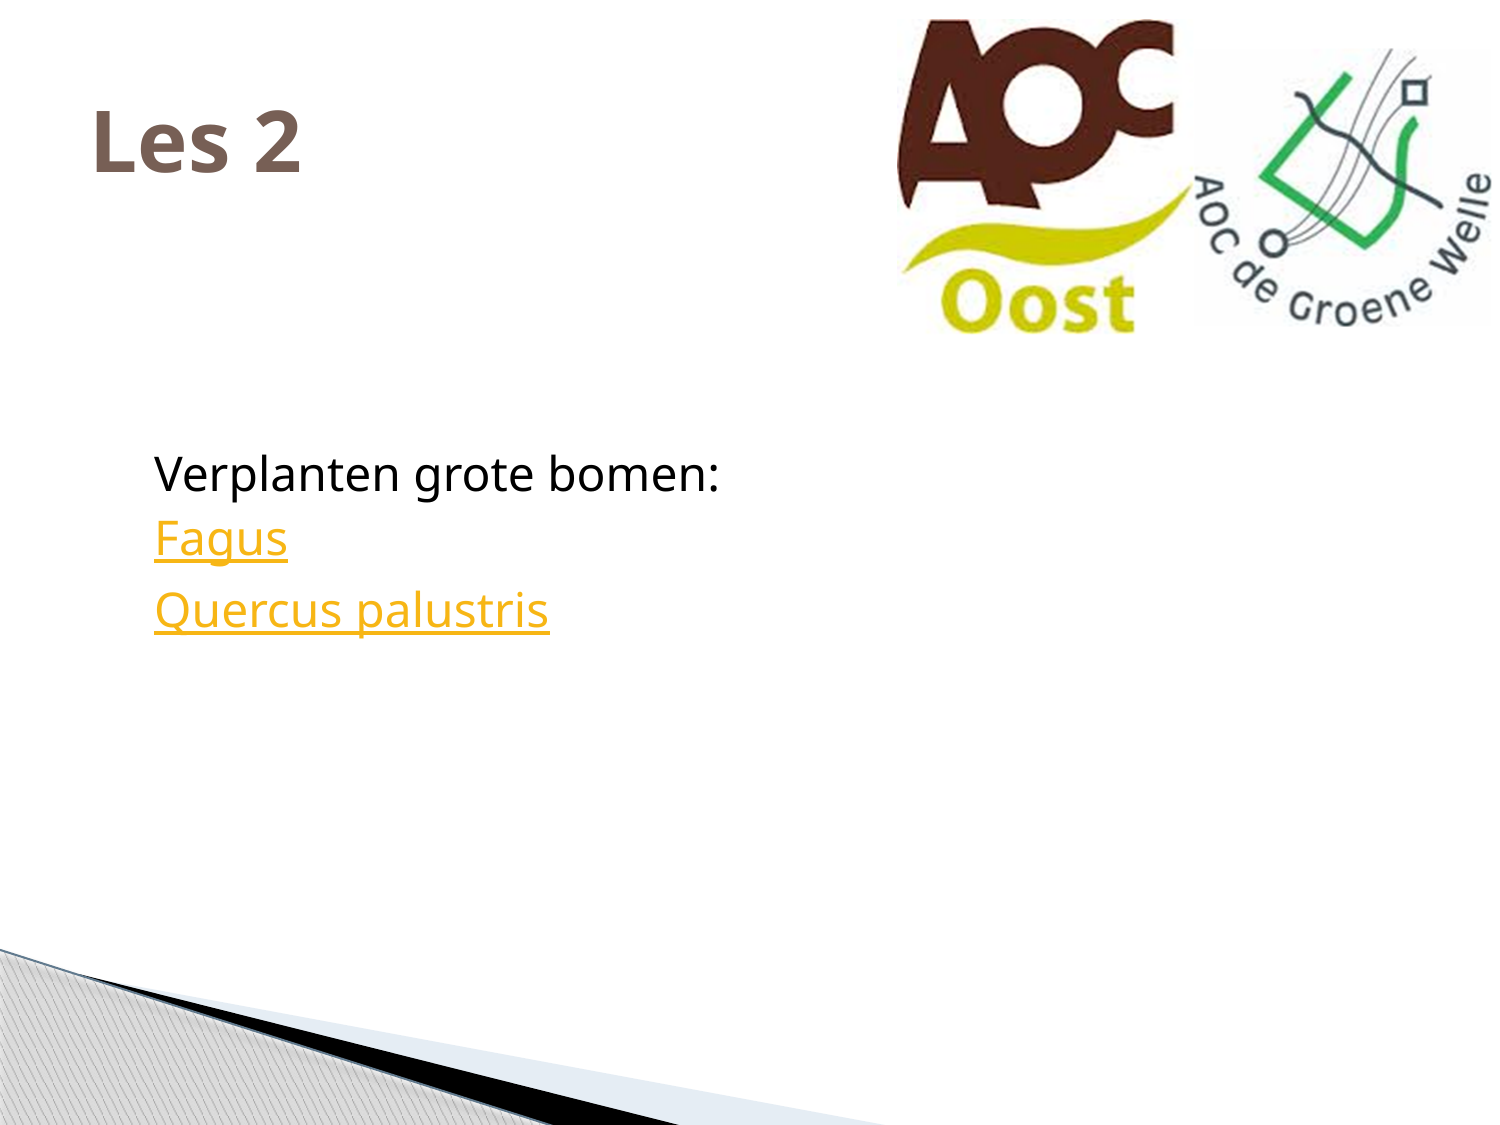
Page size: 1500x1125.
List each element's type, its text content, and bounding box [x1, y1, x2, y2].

title Les 2 [75, 45, 891, 233]
list Verplanten grote bomen: Fagus Quercus palustris [75, 243, 1425, 986]
picture [897, 18, 1500, 357]
